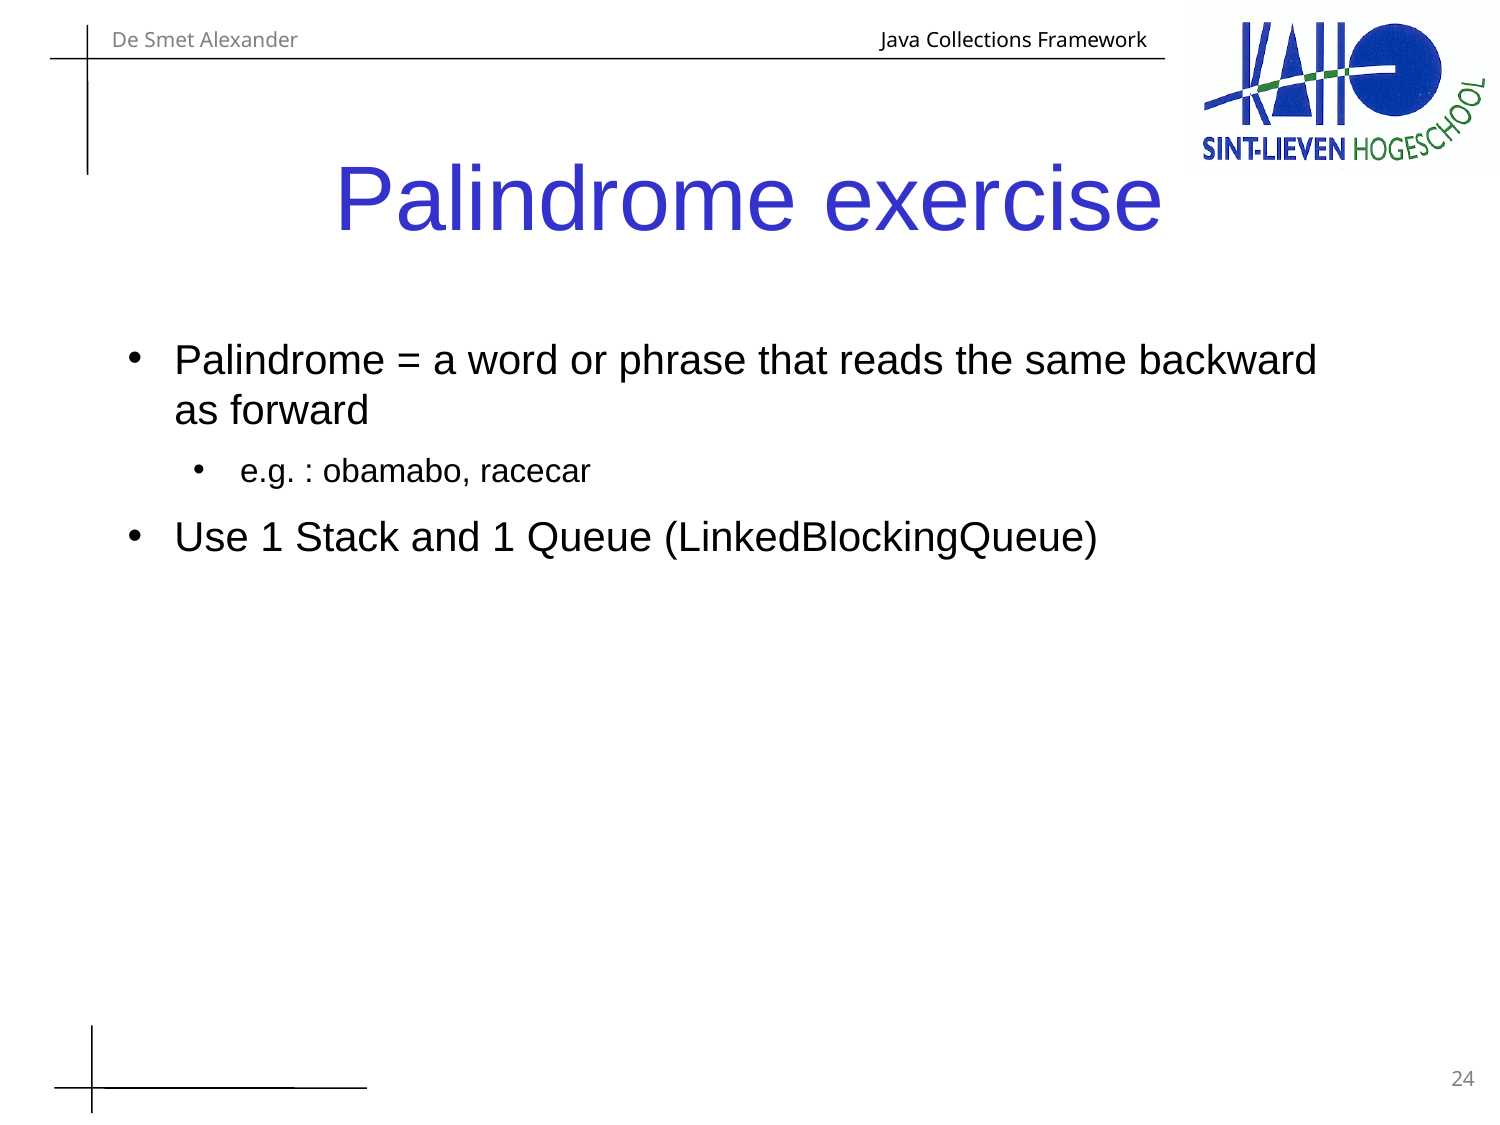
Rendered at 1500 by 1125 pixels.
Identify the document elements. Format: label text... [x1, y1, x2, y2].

picture [1187, 0, 1500, 173]
title Palindrome exercise [112, 99, 1388, 288]
list Palindrome = a word or phrase that reads the same backward as forward e.g. : obamabo, racecar Use 1 Stack and 1 Queue (LinkedBlockingQueue) [112, 324, 1388, 1001]
